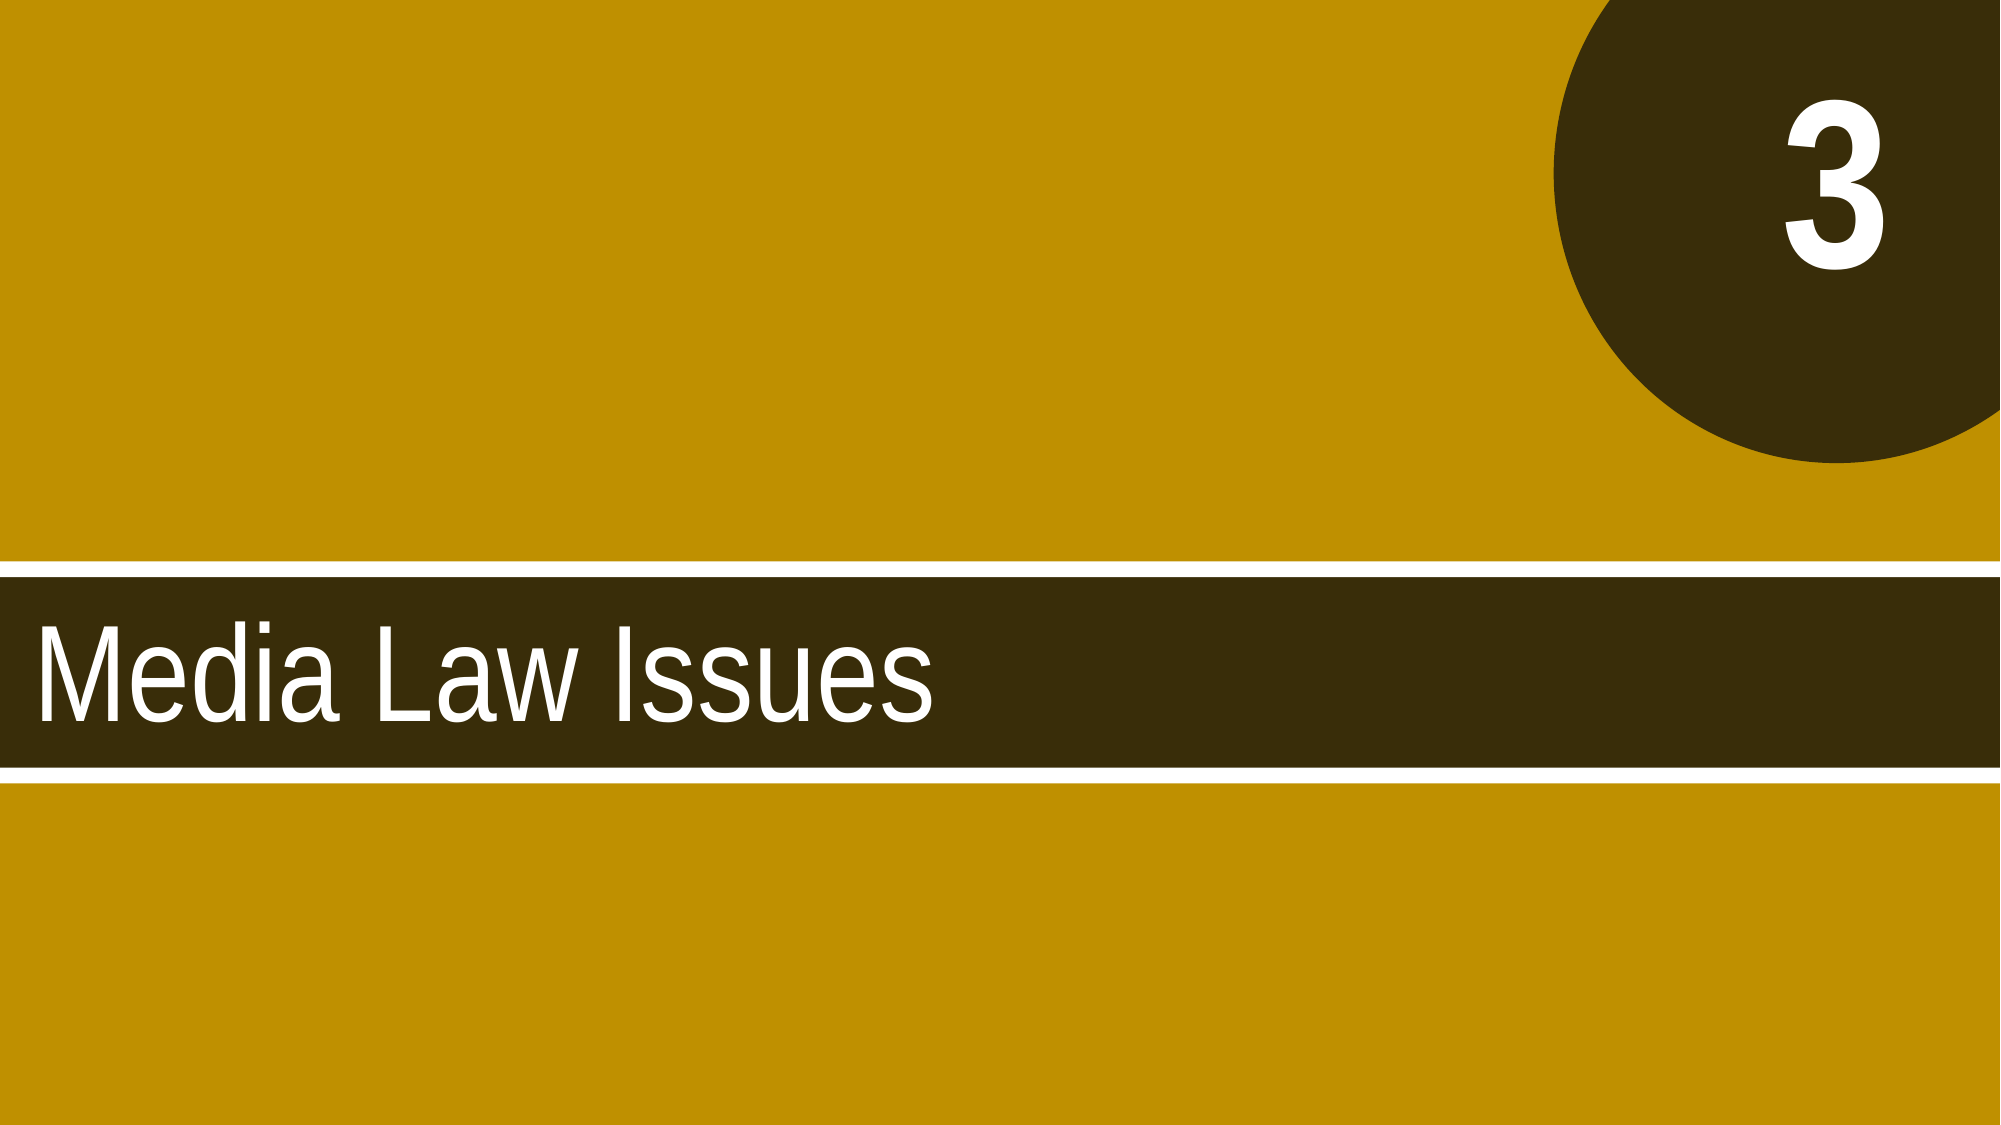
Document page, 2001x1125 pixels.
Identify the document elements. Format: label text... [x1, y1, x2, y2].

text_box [1553, 0, 2000, 464]
text_box [0, 568, 2000, 777]
text_box Media Law Issues [18, 576, 1475, 756]
